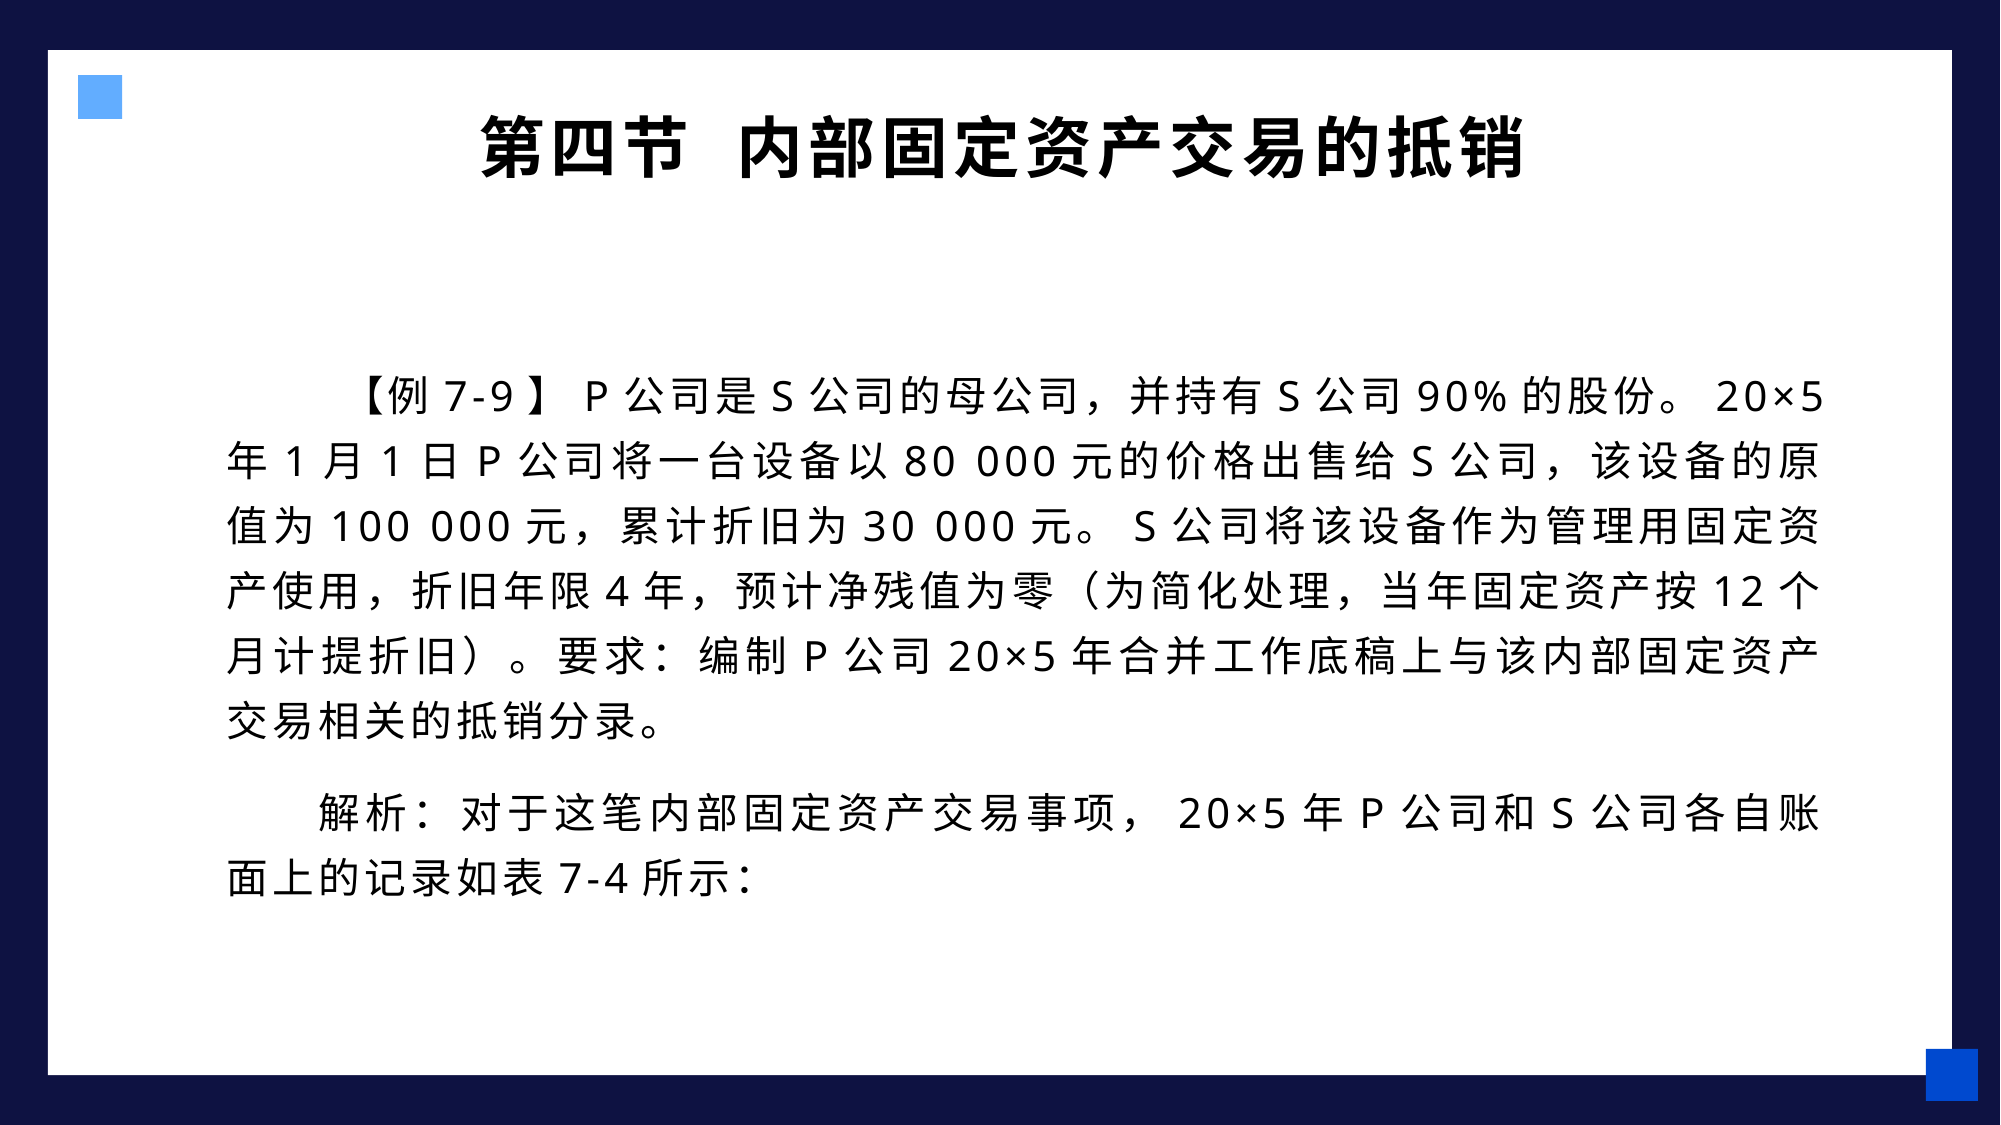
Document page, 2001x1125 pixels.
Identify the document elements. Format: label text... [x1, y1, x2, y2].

list 【例7-9】P公司是S公司的母公司，并持有S公司90%的股份。20×5年1月1日P公司将一台设备以80 000元的价格出售给S公司，该设备的原值为100 000元，累计折旧为30 000元。S公司将该设备作为管理用固定资产使用，折旧年限4年，预计净残值为零（为简化处理，当年固定资产按12个月计提折旧）。要求：编制P公司20×5年合并工作底稿上与该内部固定资产交易相关的抵销分录。 解析：对于这笔内部固定资产交易事项，20×5年P公司和S公司各自账面上的记录如表7-4所示： [210, 354, 1839, 921]
text_box 第四节 内部固定资产交易的抵销 [376, 75, 1625, 200]
